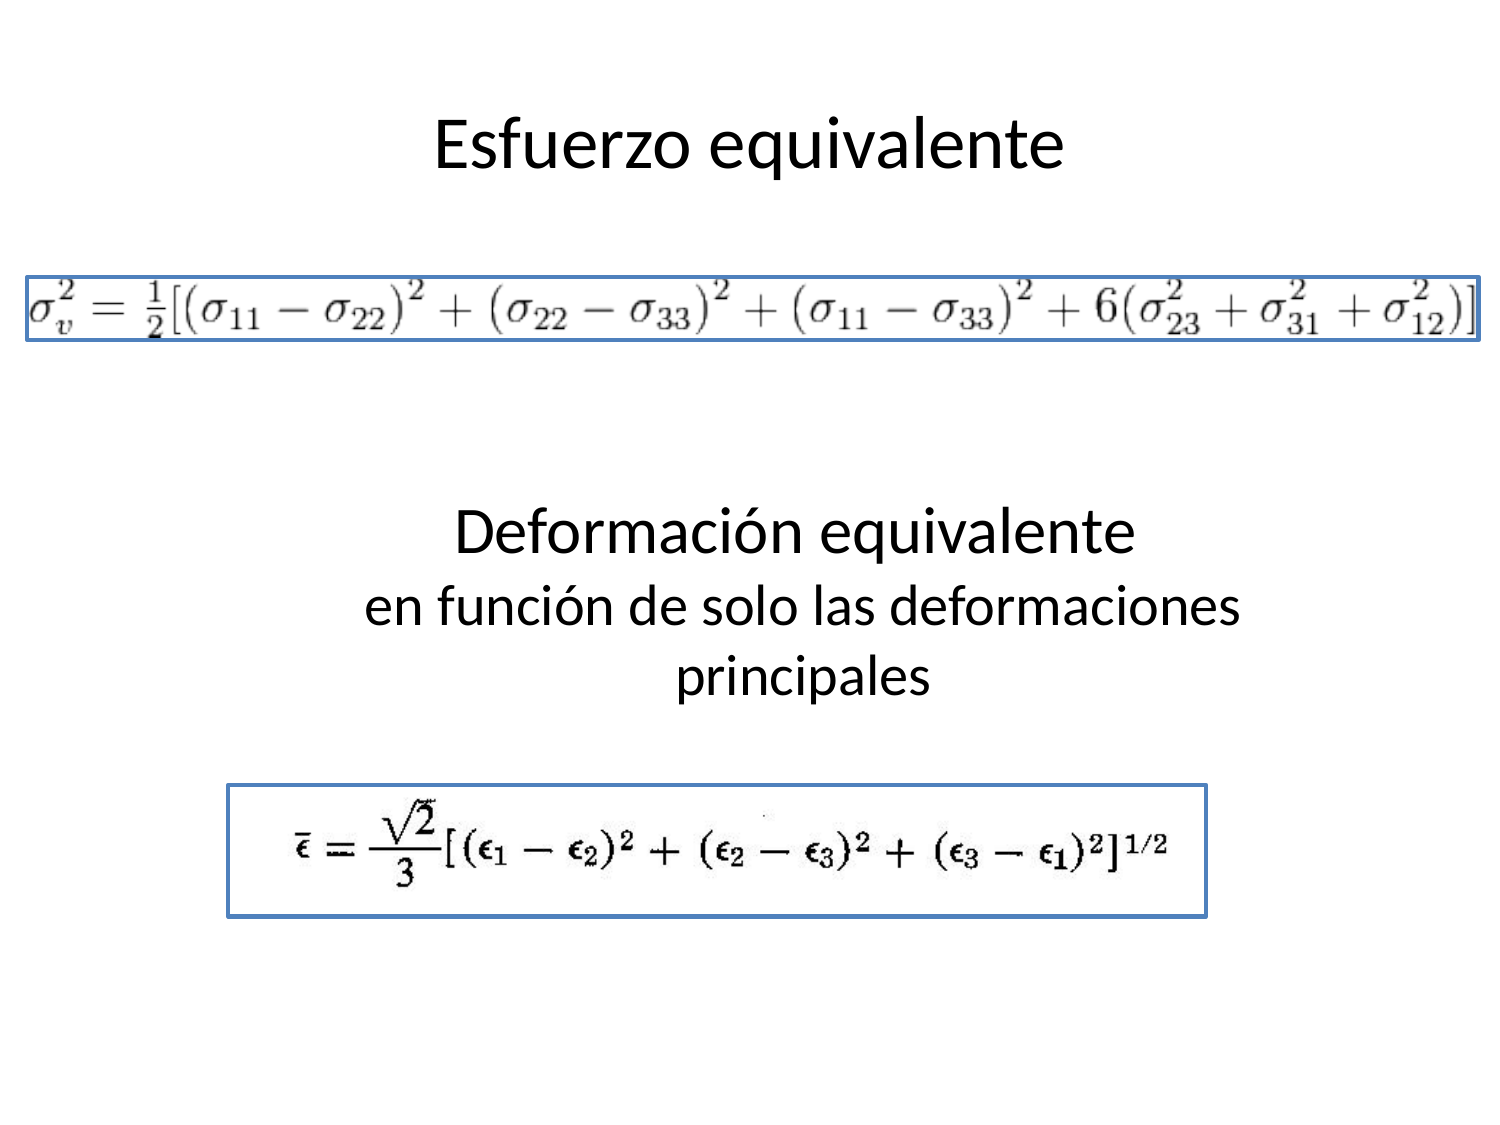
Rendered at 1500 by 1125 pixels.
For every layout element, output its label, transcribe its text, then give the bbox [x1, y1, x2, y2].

picture [29, 278, 1477, 339]
text_box Deformación equivalente en función de solo las deformaciones principales [277, 479, 1329, 715]
title Esfuerzo equivalente [75, 45, 1425, 233]
picture [229, 786, 1205, 915]
